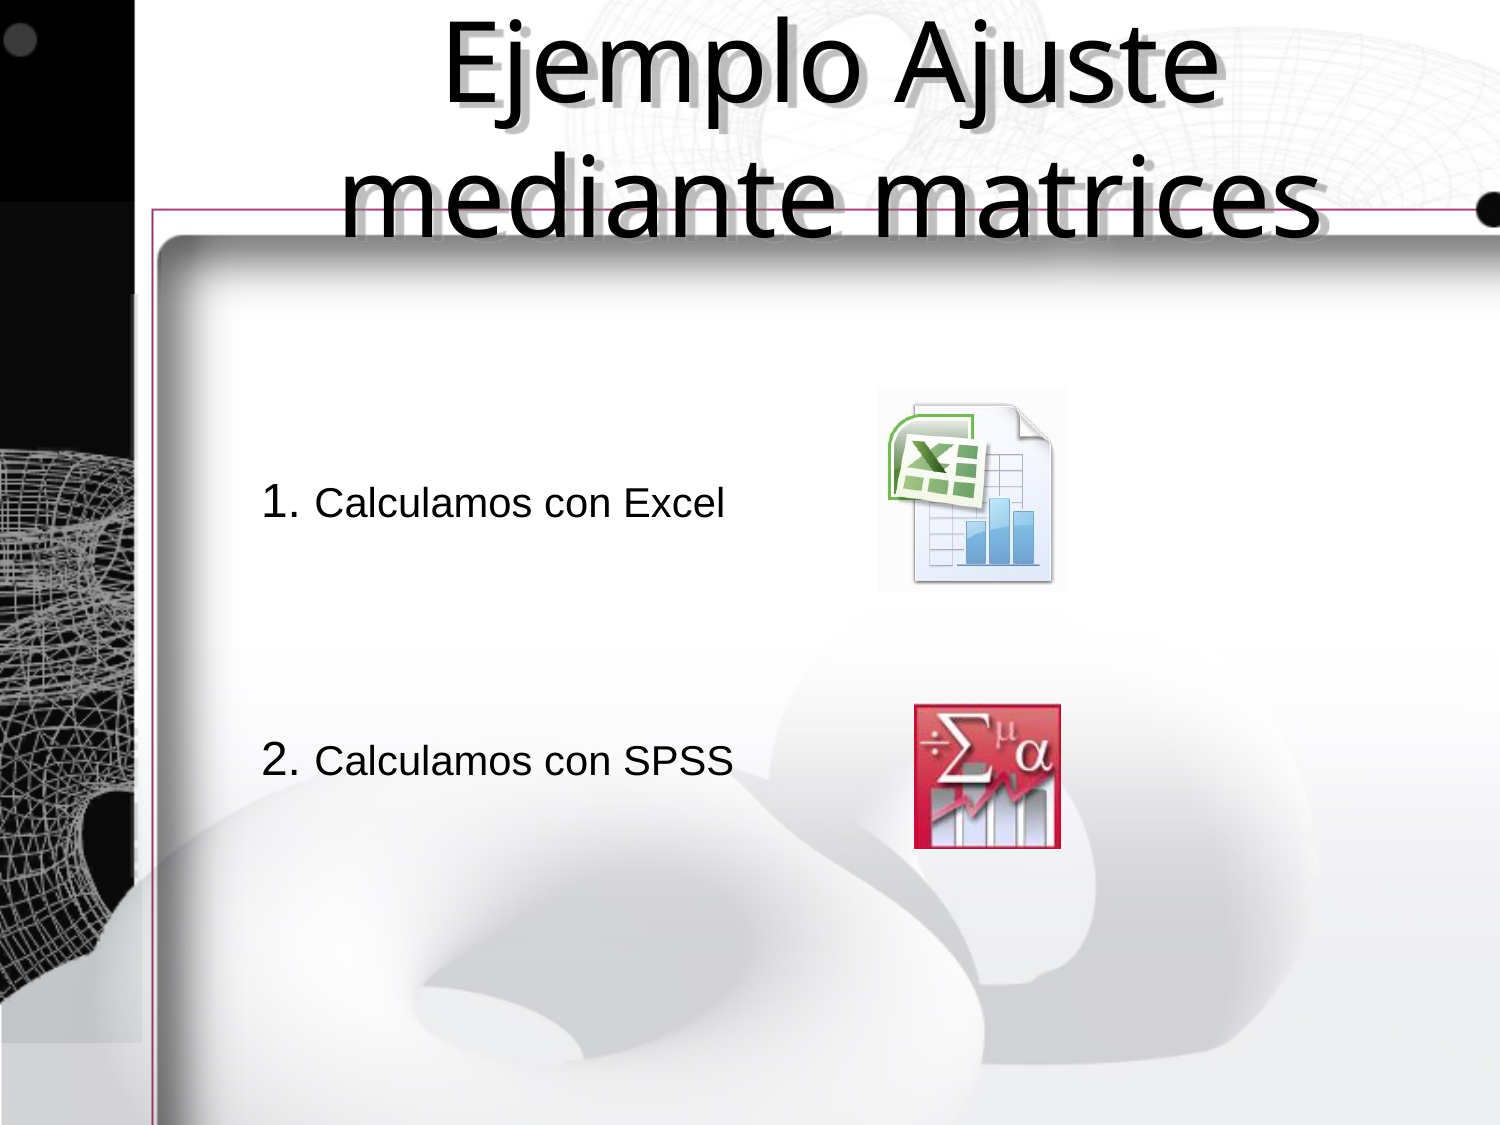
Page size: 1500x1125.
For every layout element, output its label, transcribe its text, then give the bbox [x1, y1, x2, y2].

text_box 2. Calculamos con SPSS [246, 726, 856, 809]
picture [0, 0, 1500, 1125]
title Ejemplo Ajuste mediante matrices [162, 37, 1500, 213]
text_box 1. Calculamos con Excel [246, 468, 856, 551]
